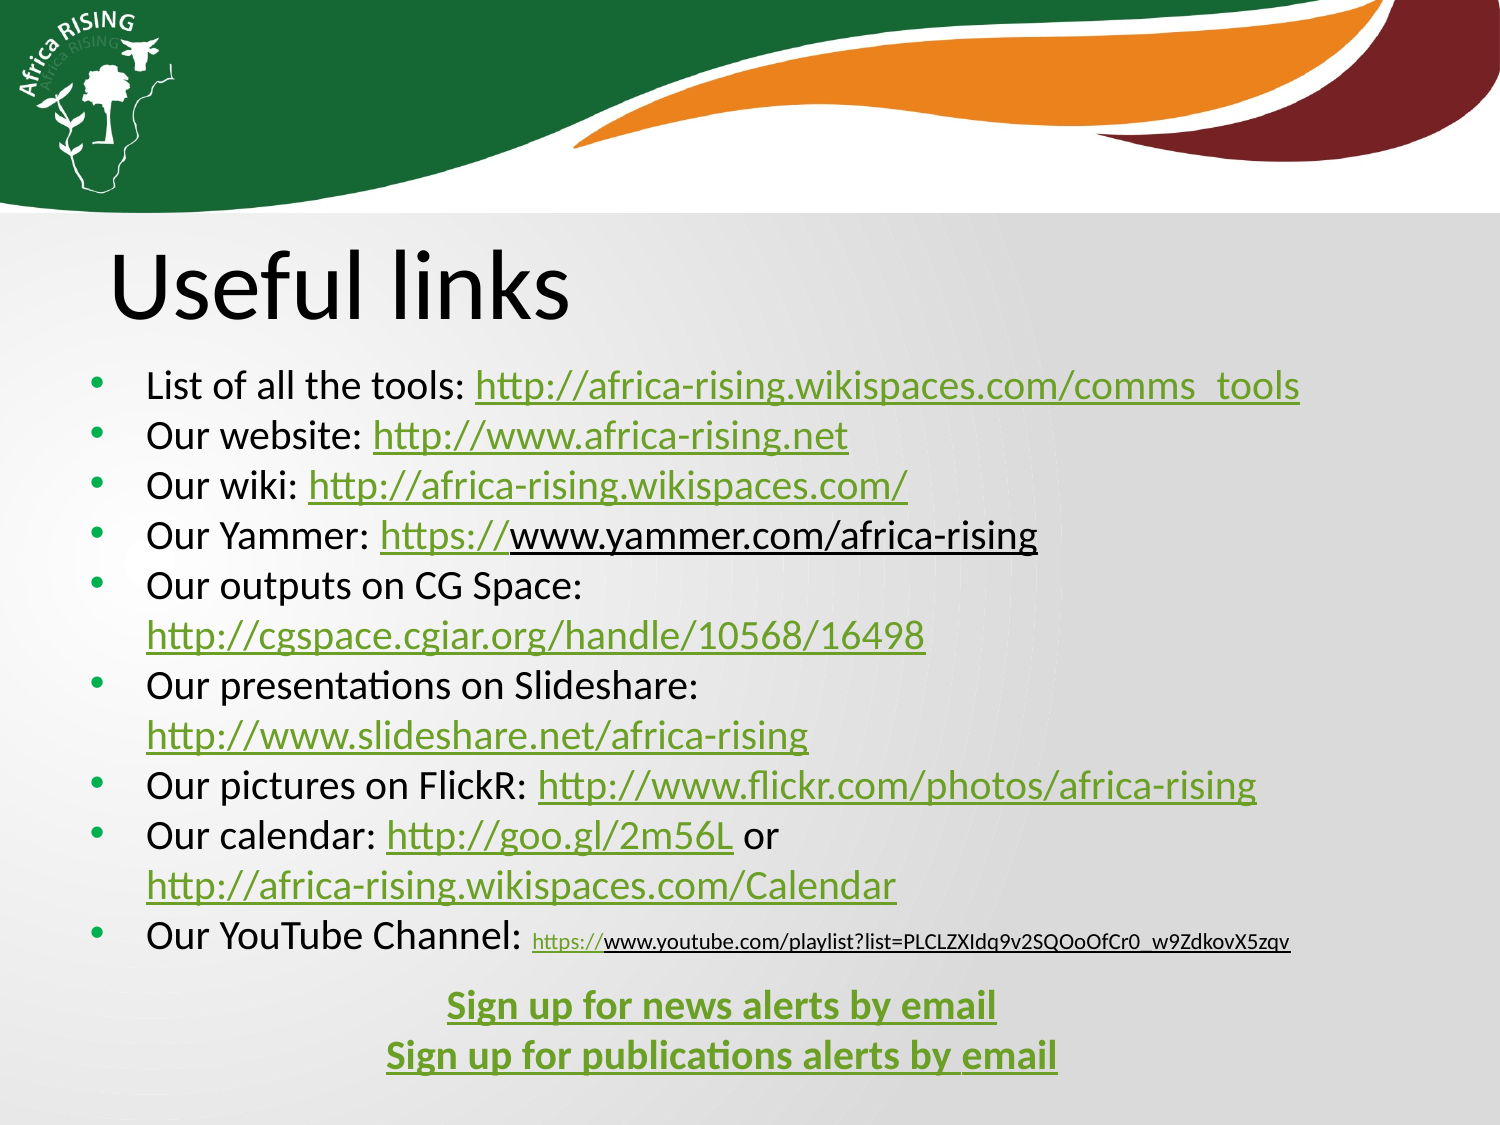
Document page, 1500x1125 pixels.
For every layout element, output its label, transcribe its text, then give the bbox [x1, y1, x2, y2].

picture [0, 0, 1500, 213]
list Useful links [75, 212, 1325, 400]
list List of all the tools: http://africa-rising.wikispaces.com/comms_tools Our website: http://www.africa-rising.net Our wiki: http://africa-rising.wikispaces.com/ Our Yammer: https://www.yammer.com/africa-rising Our outputs on CG Space: http://cgspace.cgiar.org/handle/10568/16498 Our presentations on Slideshare: http://www.slideshare.net/africa-rising Our pictures on FlickR: http://www.flickr.com/photos/africa-rising Our calendar: http://goo.gl/2m56L or http://africa-rising.wikispaces.com/Calendar Our YouTube Channel: https://www.youtube.com/playlist?list=PLCLZXIdq9v2SQOoOfCr0_w9ZdkovX5zqv Sign up for news alerts by email Sign up for publications alerts by email [75, 350, 1350, 1013]
